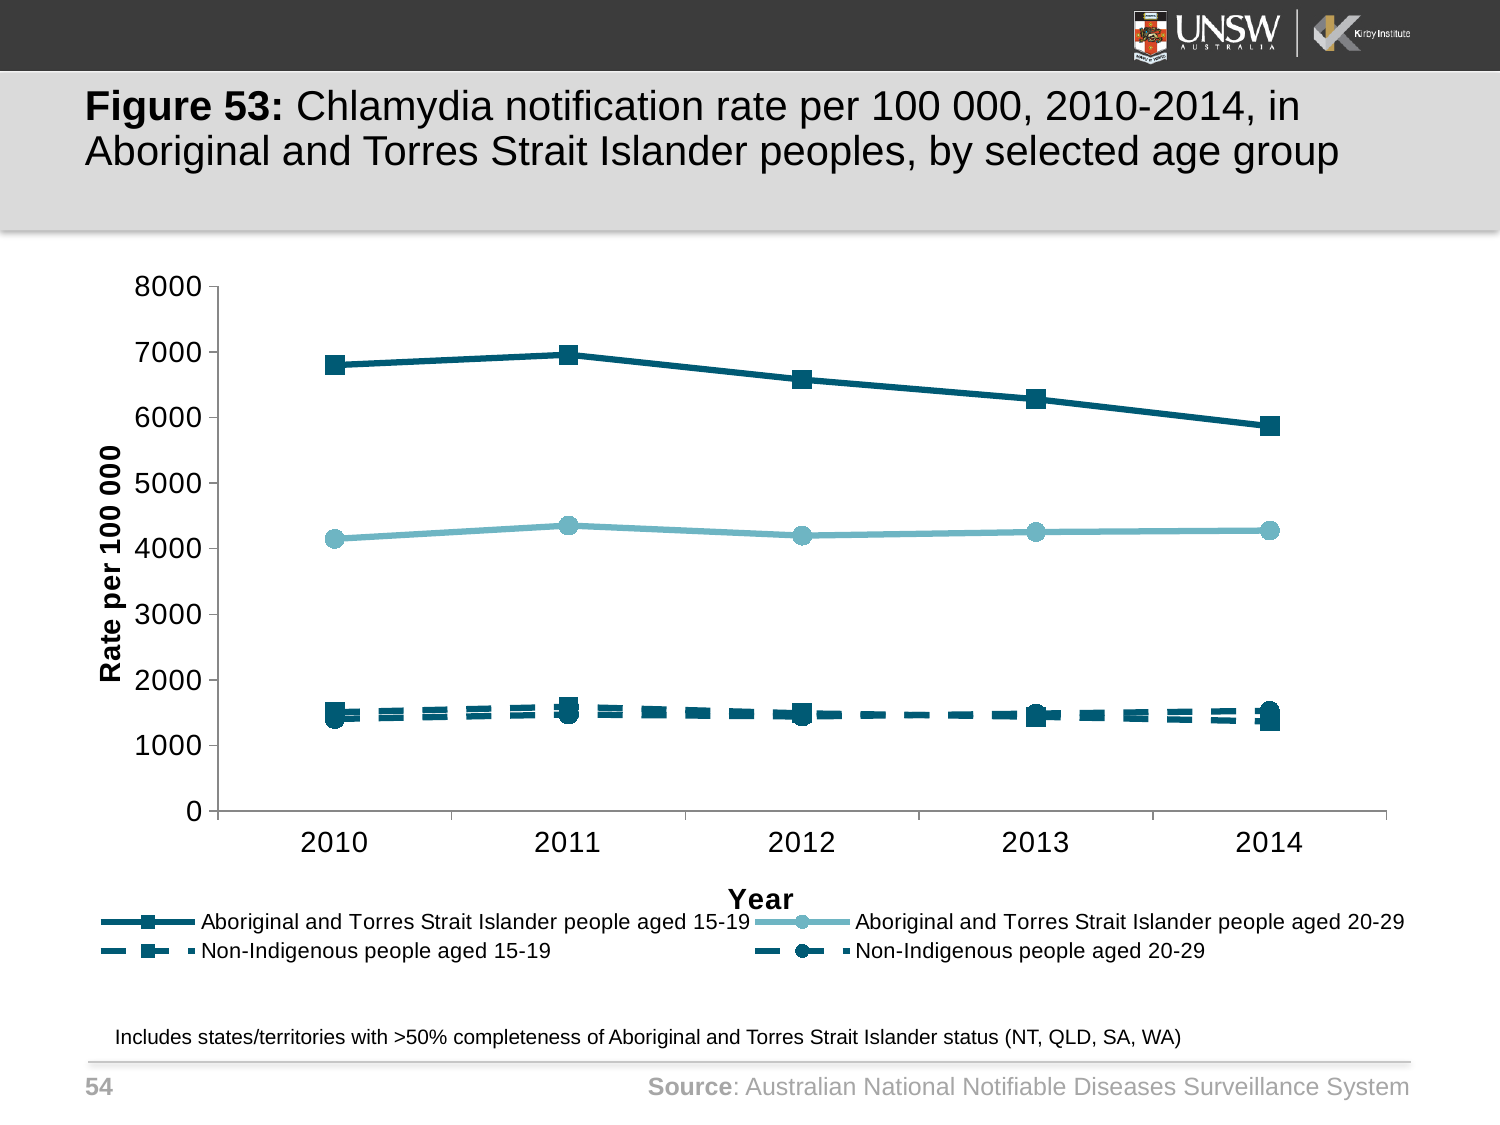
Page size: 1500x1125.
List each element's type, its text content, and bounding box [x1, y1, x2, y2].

text_box Includes states/territories with >50% completeness of Aboriginal and Torres Strait Islander status (NT, QLD, SA, WA) [100, 1016, 1424, 1057]
chart [84, 262, 1412, 1023]
slide_number 54 [85, 1070, 195, 1112]
title Figure 53: Chlamydia notification rate per 100 000, 2010-2014, in Aboriginal and Torres Strait Islander peoples, by selected age group [85, 84, 1412, 216]
list Source: Australian National Notifiable Diseases Surveillance System [262, 1070, 1412, 1112]
picture [0, 0, 1500, 71]
